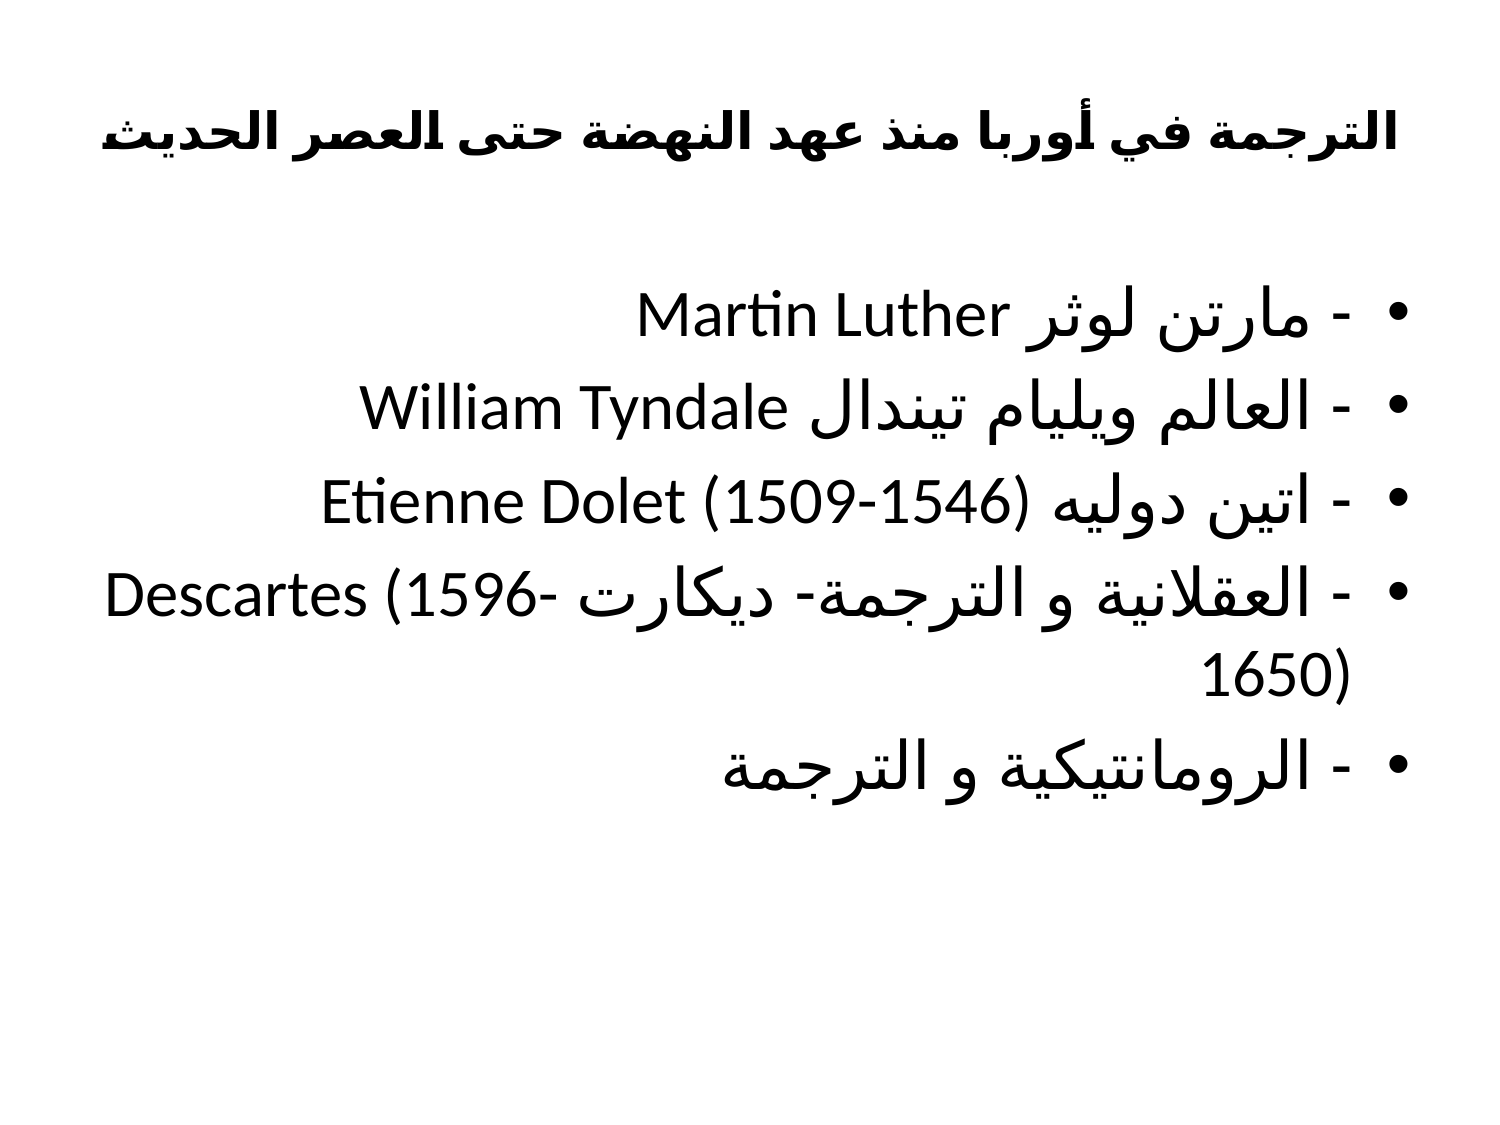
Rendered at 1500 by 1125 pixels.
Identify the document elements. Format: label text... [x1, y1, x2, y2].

list - مارتن لوثر Martin Luther - العالم ويليام تيندال William Tyndale - اتين دوليه Etienne Dolet (1509-1546) - العقلانية و الترجمة- ديكارت Descartes (1596-1650) - الرومانتيكية و الترجمة [75, 262, 1425, 1005]
title الترجمة في أوربا منذ عهد النهضة حتى العصر الحديث [76, 66, 1427, 254]
